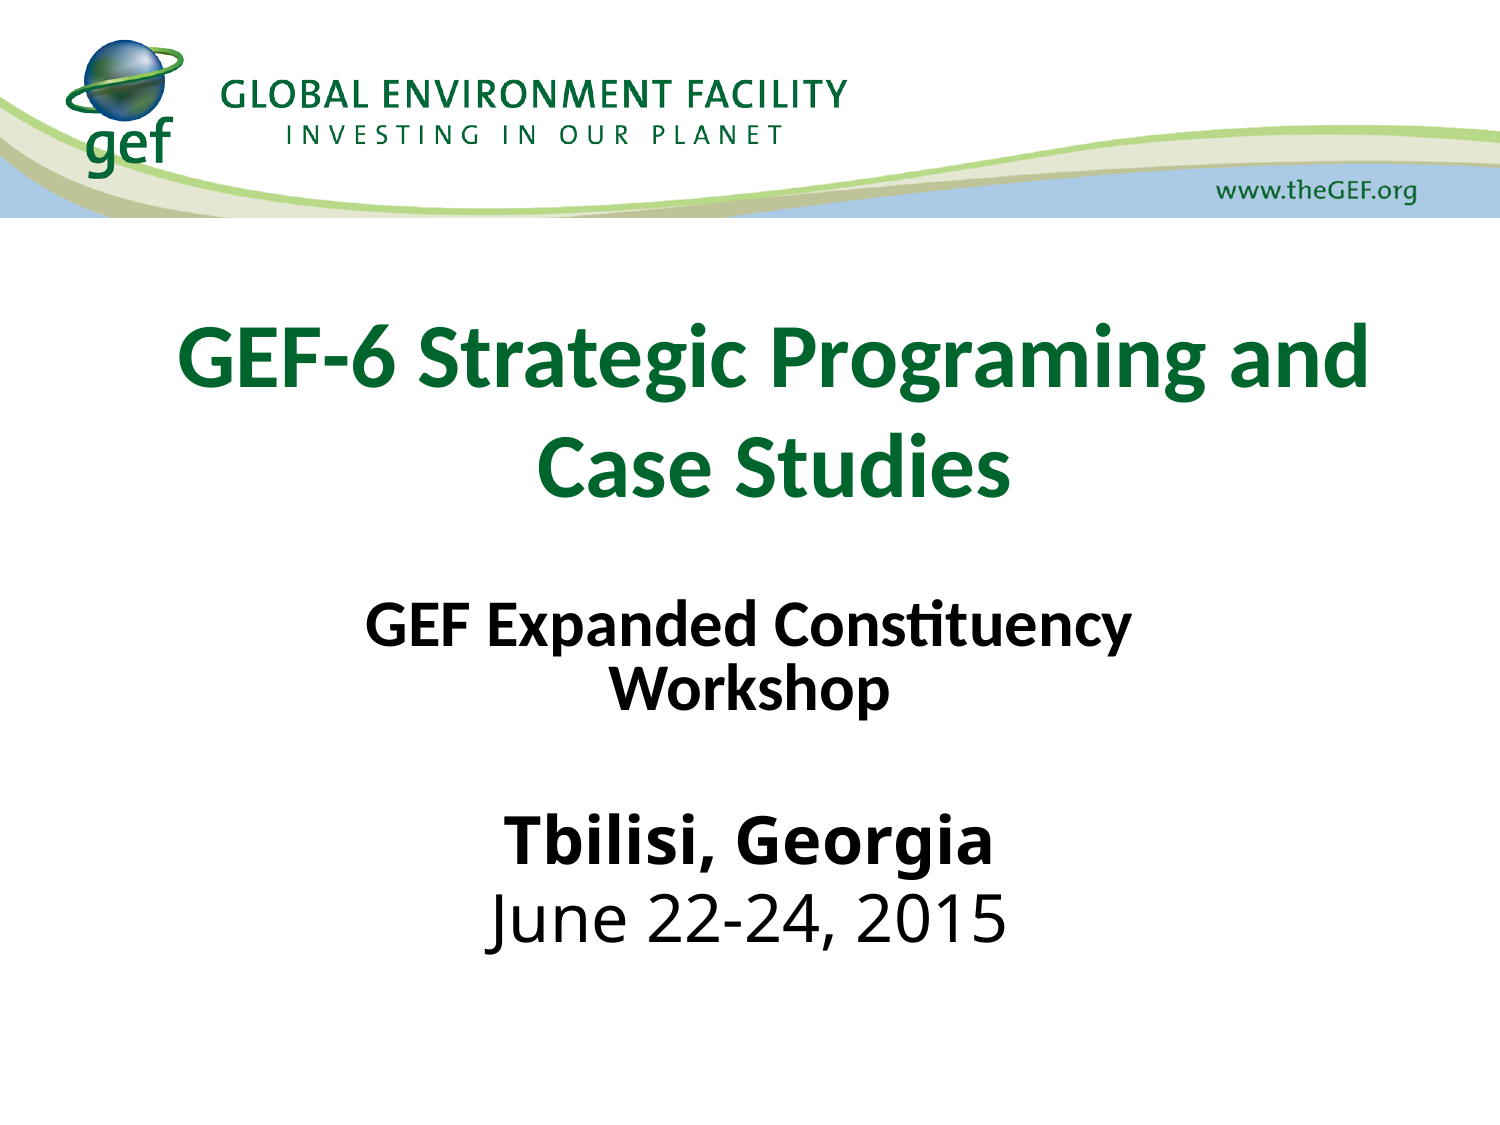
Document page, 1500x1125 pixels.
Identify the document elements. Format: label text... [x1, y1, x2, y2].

picture [0, 12, 1500, 218]
subtitle GEF Expanded Constituency Workshop Tbilisi, Georgia June 22-24, 2015 [224, 587, 1276, 1051]
title GEF-6 Strategic Programing and Case Studies [99, 312, 1451, 501]
